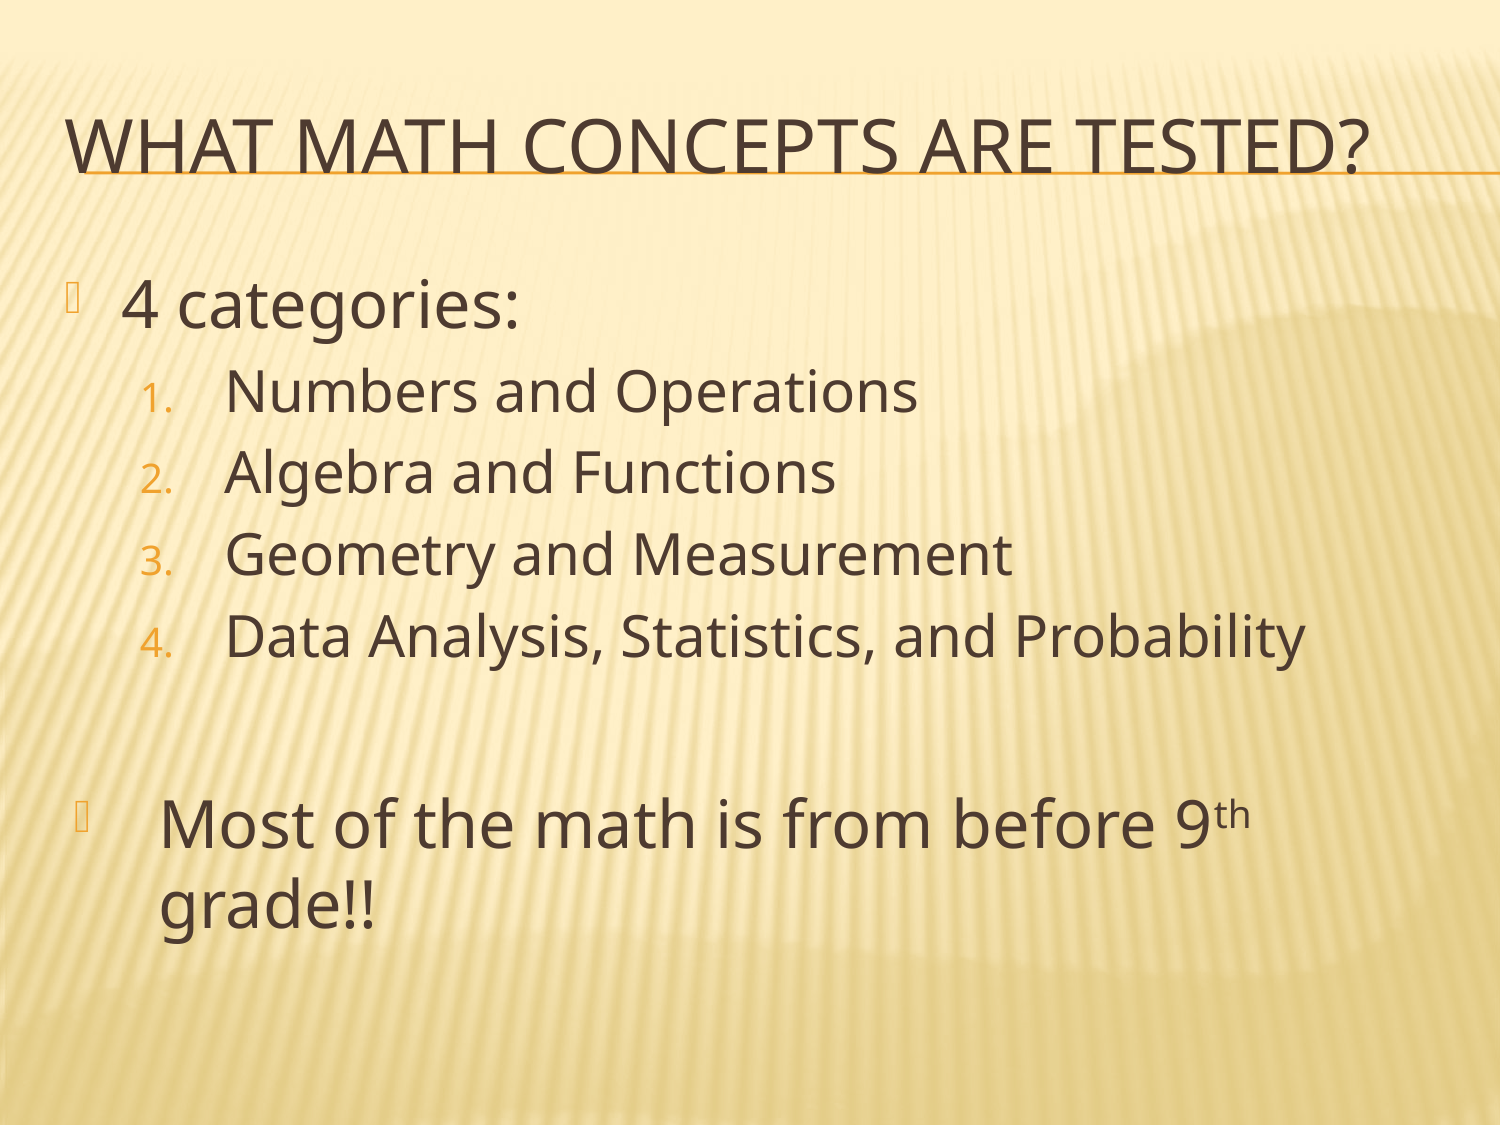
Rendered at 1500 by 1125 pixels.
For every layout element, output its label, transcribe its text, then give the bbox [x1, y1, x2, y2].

title What math concepts are tested? [50, 75, 1475, 213]
list 4 categories: Numbers and Operations Algebra and Functions Geometry and Measurement Data Analysis, Statistics, and Probability Most of the math is from before 9th grade!! [50, 254, 1475, 998]
